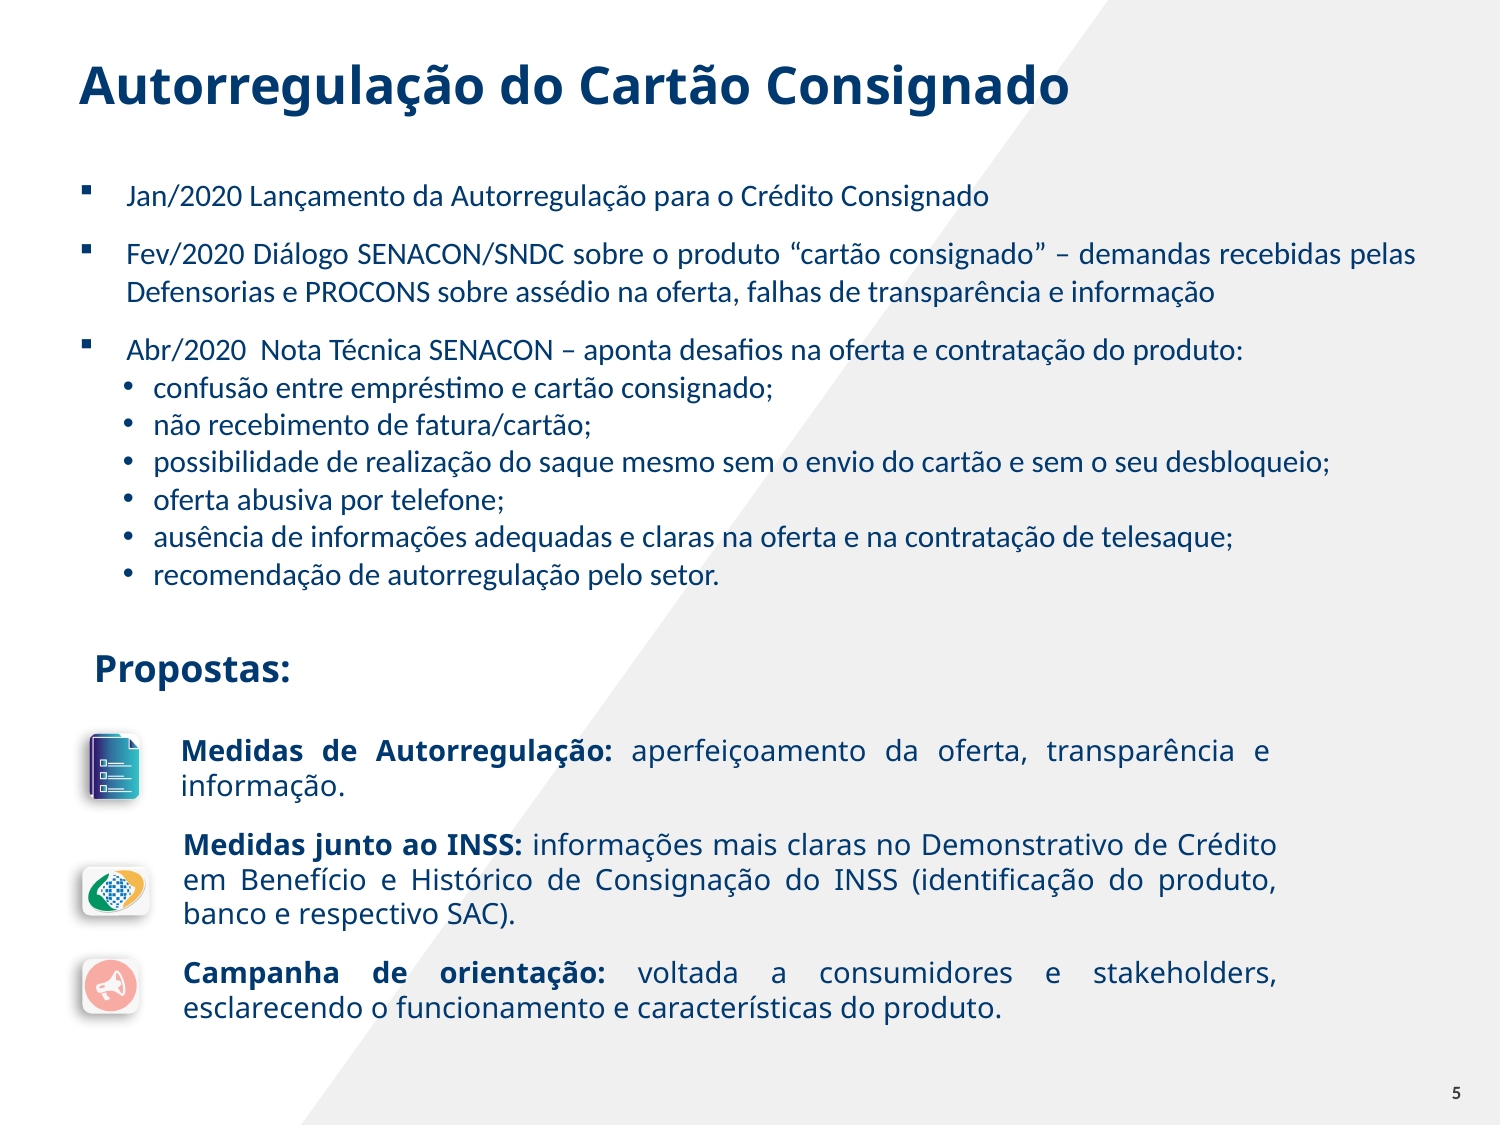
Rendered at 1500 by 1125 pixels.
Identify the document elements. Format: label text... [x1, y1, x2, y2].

text_box 5 [1138, 1072, 1477, 1109]
text_box Jan/2020 Lançamento da Autorregulação para o Crédito Consignado Fev/2020 Diálogo SENACON/SNDC sobre o produto “cartão consignado” – demandas recebidas pelas Defensorias e PROCONS sobre assédio na oferta, falhas de transparência e informação Abr/2020 Nota Técnica SENACON – aponta desafios na oferta e contratação do produto: confusão entre empréstimo e cartão consignado; não recebimento de fatura/cartão; possibilidade de realização do saque mesmo sem o envio do cartão e sem o seu desbloqueio; oferta abusiva por telefone; ausência de informações adequadas e claras na oferta e na contratação de telesaque; recomendação de autorregulação pelo setor. [64, 168, 1433, 204]
text_box [299, 0, 1500, 1125]
text_box Campanha de orientação: voltada a consumidores e stakeholders, esclarecendo o funcionamento e características do produto. [168, 946, 1293, 1032]
picture [82, 958, 139, 1014]
list Autorregulação do Cartão Consignado [64, 45, 1433, 126]
picture [89, 733, 140, 800]
text_box Medidas de Autorregulação: aperfeiçoamento da oferta, transparência e informação. [165, 725, 1286, 810]
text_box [70, 620, 159, 916]
text_box Medidas junto ao INSS: informações mais claras no Demonstrativo de Crédito em Benefício e Histórico de Consignação do INSS (identificação do produto, banco e respectivo SAC). [168, 818, 1293, 938]
text_box Propostas: [159, 637, 1199, 685]
